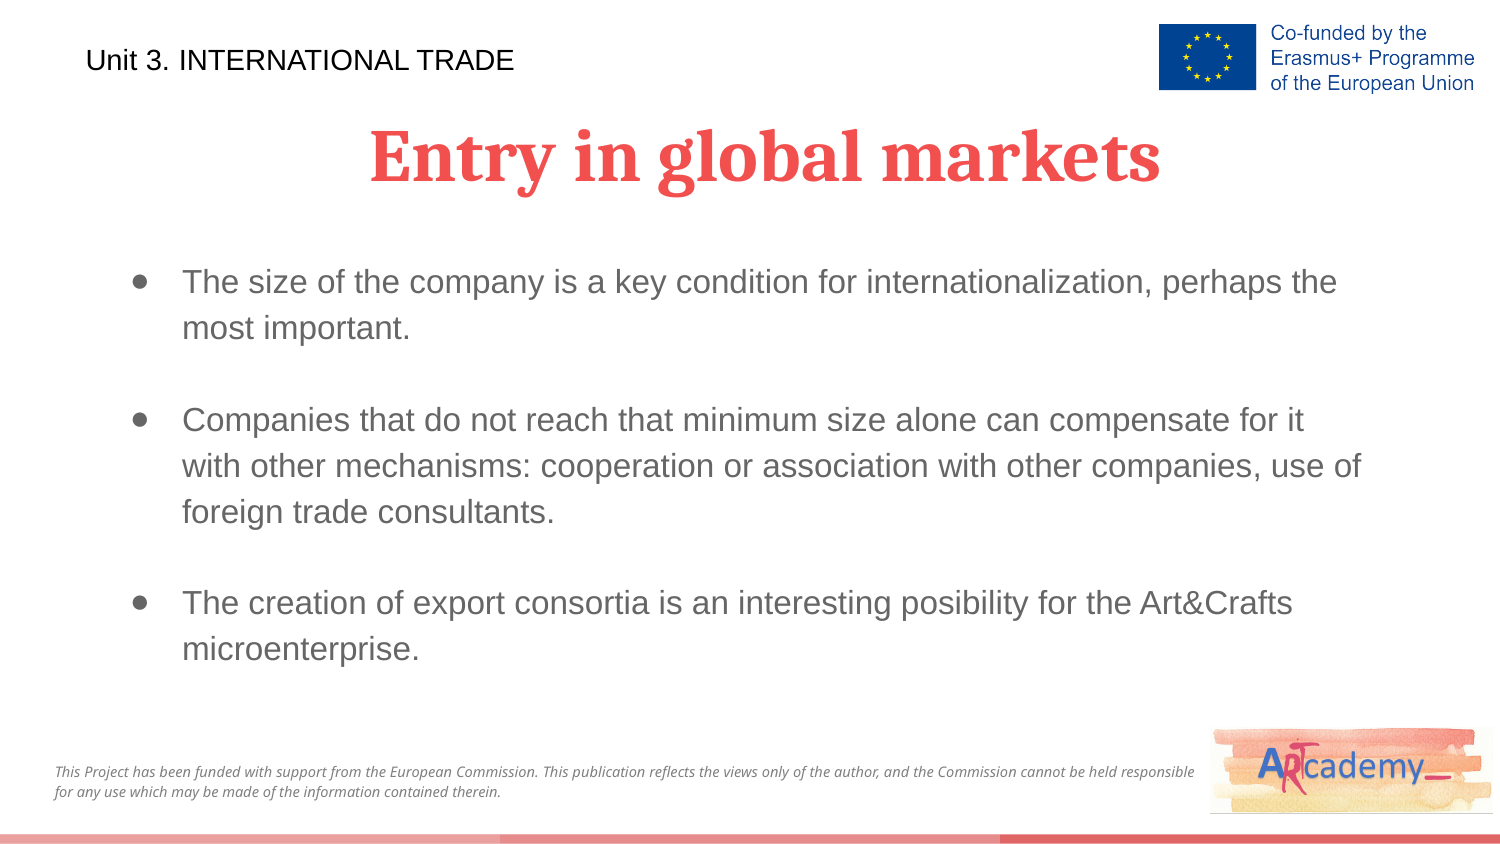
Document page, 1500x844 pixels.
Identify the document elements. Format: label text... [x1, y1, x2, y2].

text_box This Project has been funded with support from the European Commission. This publication reflects the views only of the author, and the Commission cannot be held responsible for any use which may be made of the information contained therein. [39, 754, 1205, 799]
picture [1210, 709, 1493, 844]
text_box Unit 3. INTERNATIONAL TRADE [70, 33, 750, 84]
picture [1158, 24, 1474, 94]
title Entry in global markets [180, 4, 1352, 212]
list The size of the company is a key condition for internationalization, perhaps the most important. Companies that do not reach that minimum size alone can compensate for it with other mechanisms: cooperation or association with other companies, use of foreign trade consultants. The creation of export consortia is an interesting posibility for the Art&Crafts microenterprise. [92, 239, 1380, 682]
